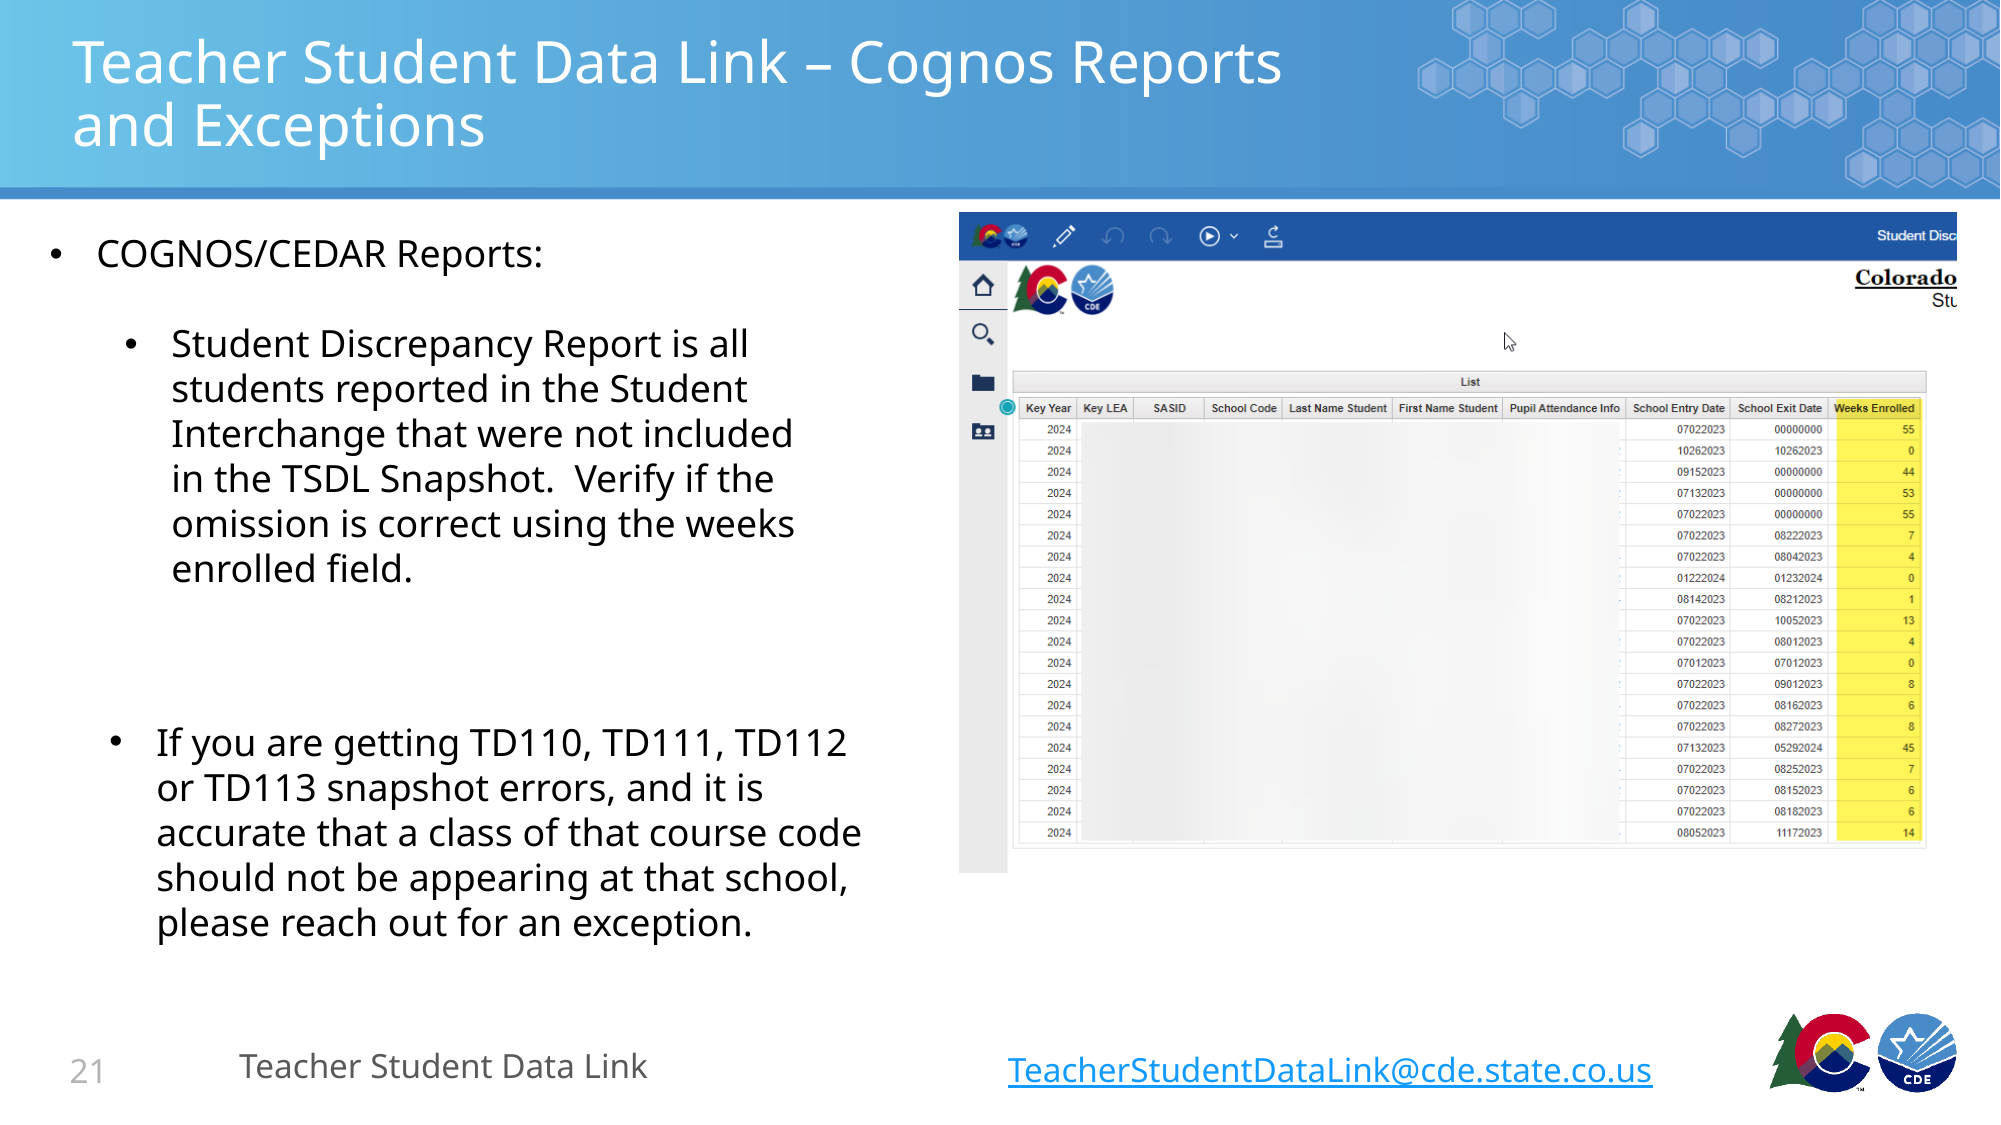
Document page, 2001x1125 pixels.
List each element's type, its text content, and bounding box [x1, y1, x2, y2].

text_box If you are getting TD110, TD111, TD112 or TD113 snapshot errors, and it is accurate that a class of that course code should not be appearing at that school, please reach out for an exception. [94, 711, 889, 951]
slide_number 21 [54, 1042, 191, 1103]
picture [959, 212, 1957, 873]
list TeacherStudentDataLink@cde.state.co.us [992, 1042, 1714, 1103]
picture [0, 0, 2000, 200]
title Teacher Student Data Link – Cognos Reports and Exceptions [72, 33, 1396, 182]
text_box COGNOS/CEDAR Reports: Student Discrepancy Report is all students reported in the Student Interchange that were not included in the TSDL Snapshot. Verify if the omission is correct using the weeks enrolled field. [34, 223, 830, 643]
picture [1768, 1012, 1957, 1093]
list Teacher Student Data Link [224, 1042, 960, 1103]
